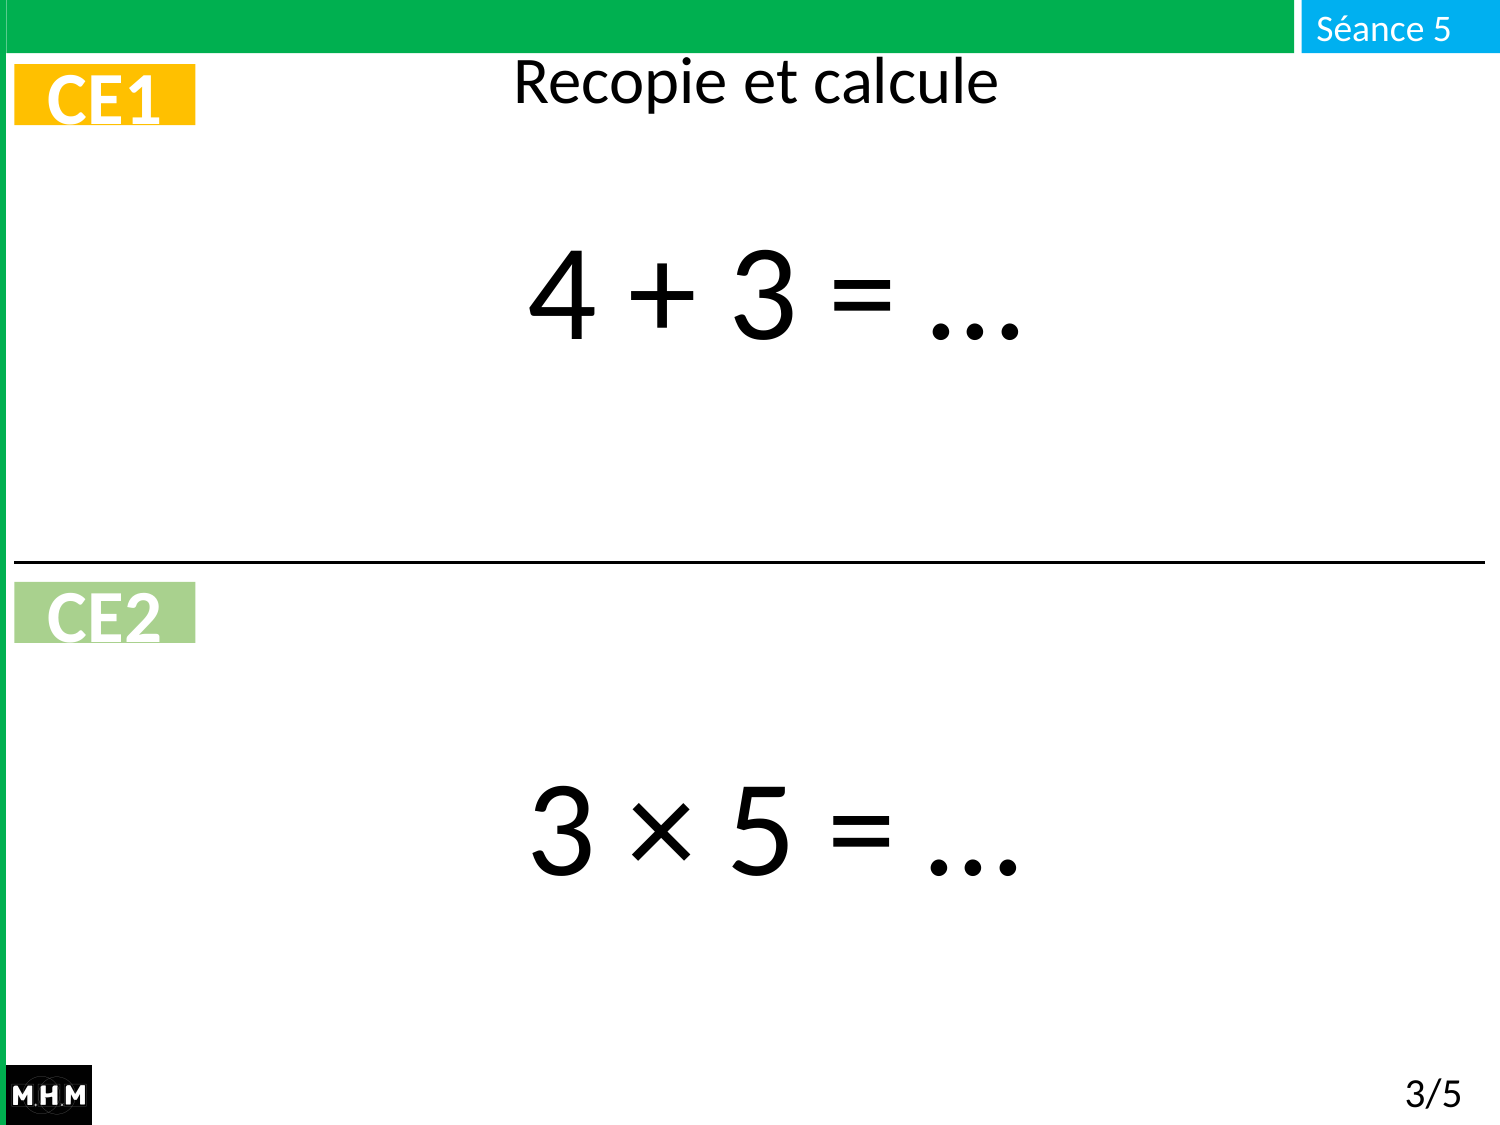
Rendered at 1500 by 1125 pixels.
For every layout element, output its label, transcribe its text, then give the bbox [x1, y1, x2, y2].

text_box 3 × 5 = … [366, 717, 1217, 913]
text_box CE1 [13, 63, 196, 126]
text_box CE2 [13, 581, 196, 644]
picture [6, 1065, 92, 1125]
text_box 4 + 3 = … [366, 194, 1217, 375]
text_box 3/5 [1389, 1064, 1500, 1125]
text_box Recopie et calcule [498, 29, 1252, 124]
